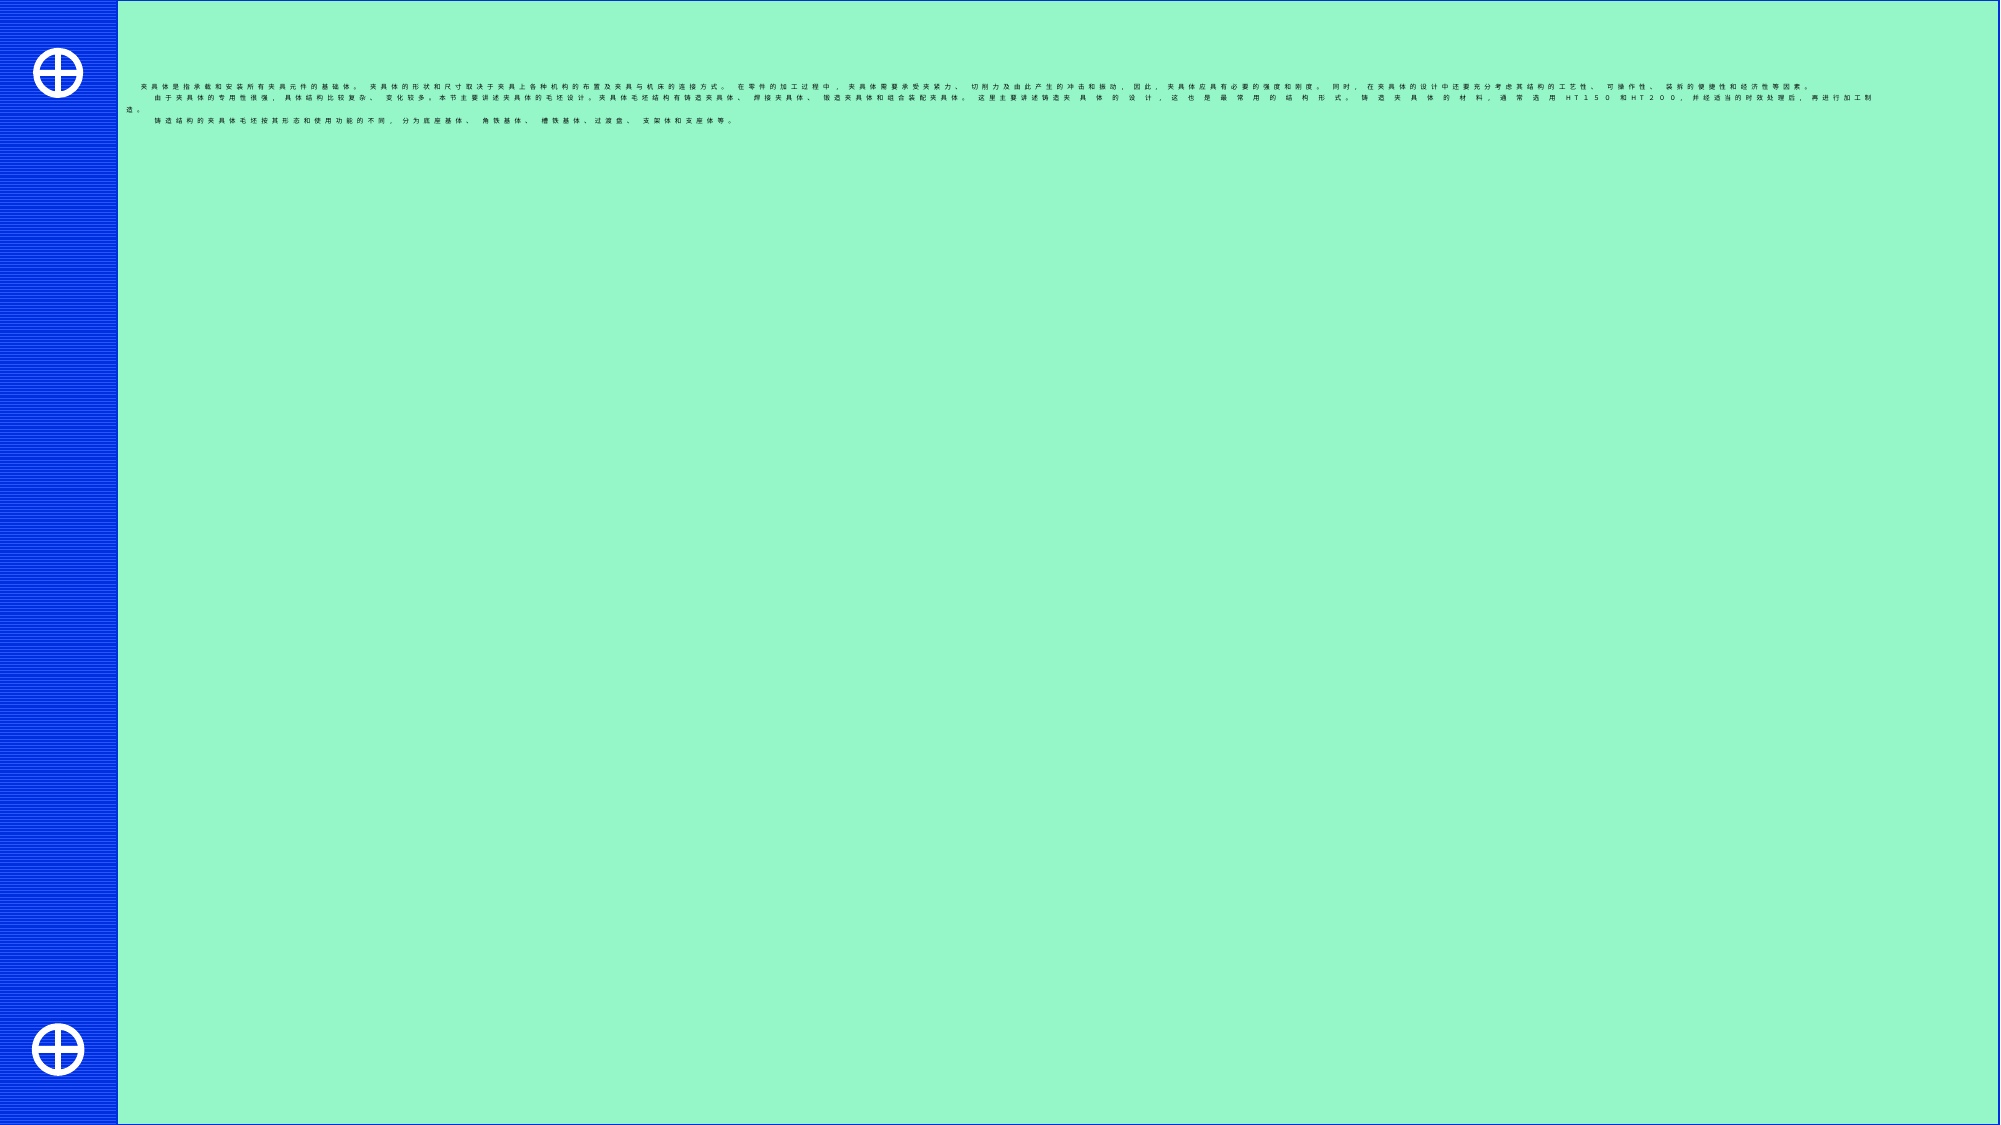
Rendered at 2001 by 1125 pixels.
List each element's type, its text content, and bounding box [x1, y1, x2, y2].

title 夹具体是指承载和安装所有夹具元件的基础体。 夹具体的形状和尺寸取决于夹具上各种机构的布置及夹具与机床的连接方式。 在零件的加工过程中, 夹具体需要承受夹紧力、 切削力及由此产生的冲击和振动, 因此, 夹具体应具有必要的强度和刚度。 同时, 在夹具体的设计中还要充分考虑其结构的工艺性、 可操作性、 装拆的便捷性和经济性等因素。 由于夹具体的专用性很强, 具体结构比较复杂、 变化较多。本节主要讲述夹具体的毛坯设计。夹具体毛坯结构有铸造夹具体、 焊接夹具体、 锻造夹具体和组合装配夹具体。 这里主要讲述铸造夹 具 体 的 设 计, 这 也 是 最 常 用 的 结 构 形 式。 铸 造 夹 具 体 的 材 料, 通 常 选 用 HT１５０ 和HT２００, 并经适当的时效处理后, 再进行加工制造。 铸造结构的夹具体毛坯按其形态和使用功能的不同, 分为底座基体、 角铁基体、 槽铁基体、过渡盘、 支架体和支座体等。 [109, 72, 1891, 146]
